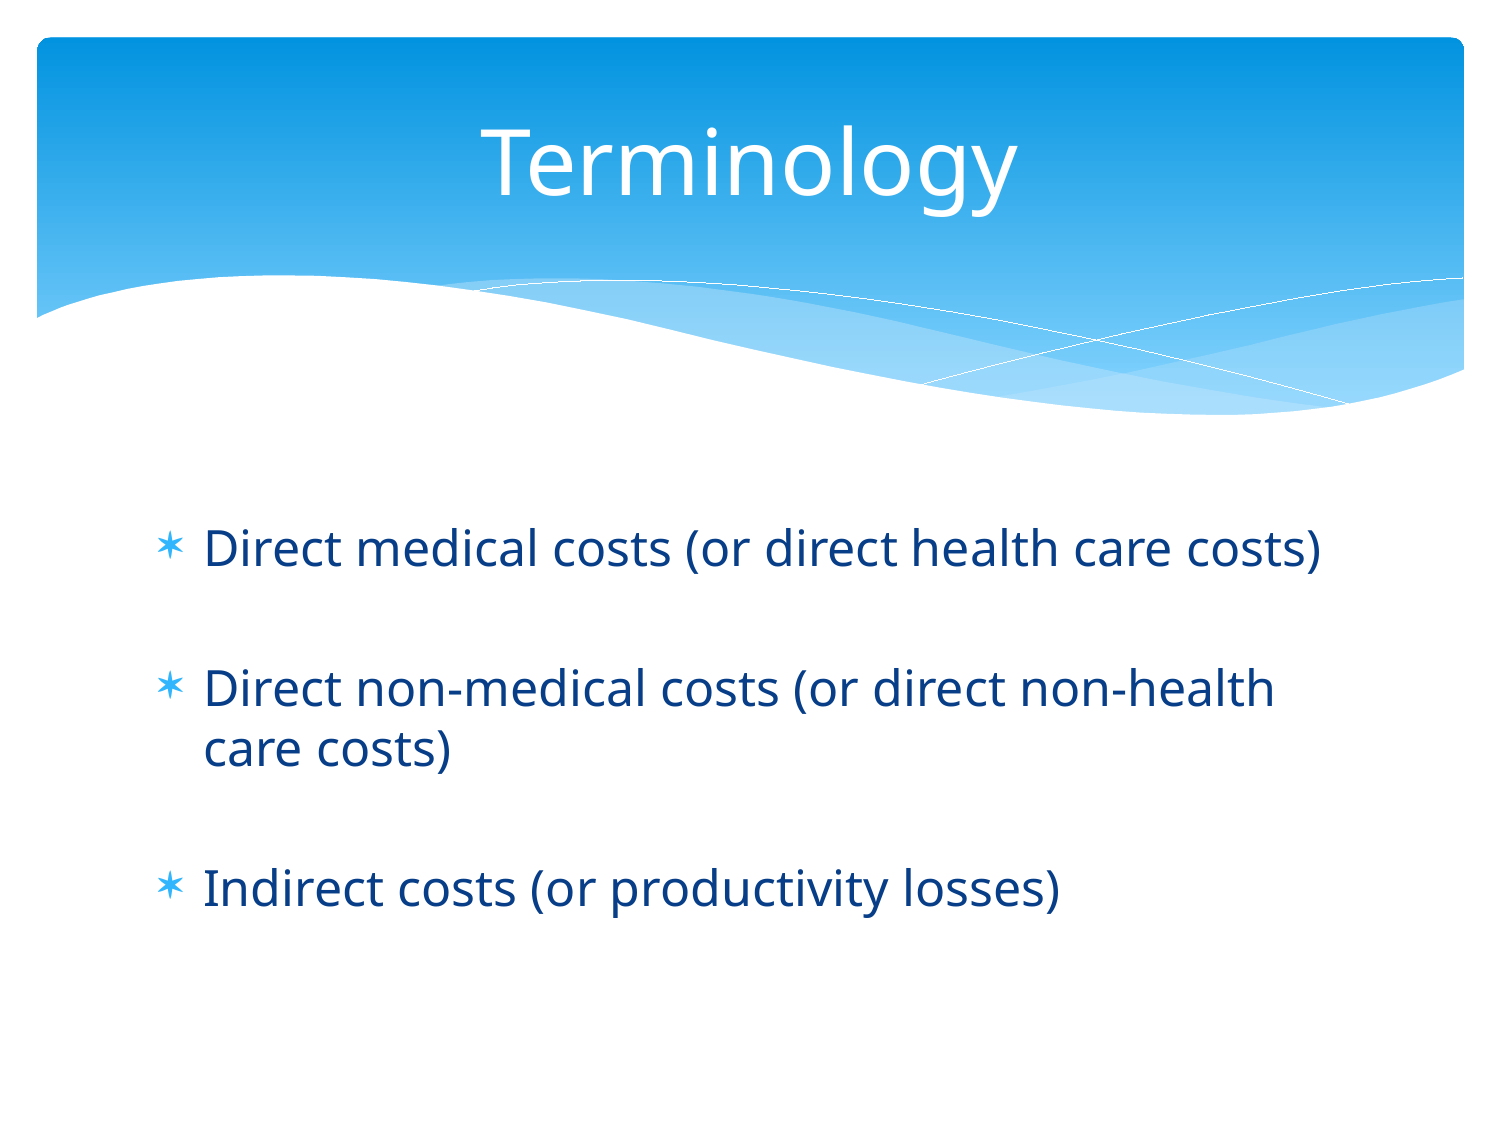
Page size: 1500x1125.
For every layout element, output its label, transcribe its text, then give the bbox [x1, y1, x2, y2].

title Terminology [75, 55, 1425, 261]
list Direct medical costs (or direct health care costs) Direct non-medical costs (or direct non-health care costs) Indirect costs (or productivity losses) [143, 438, 1359, 1005]
